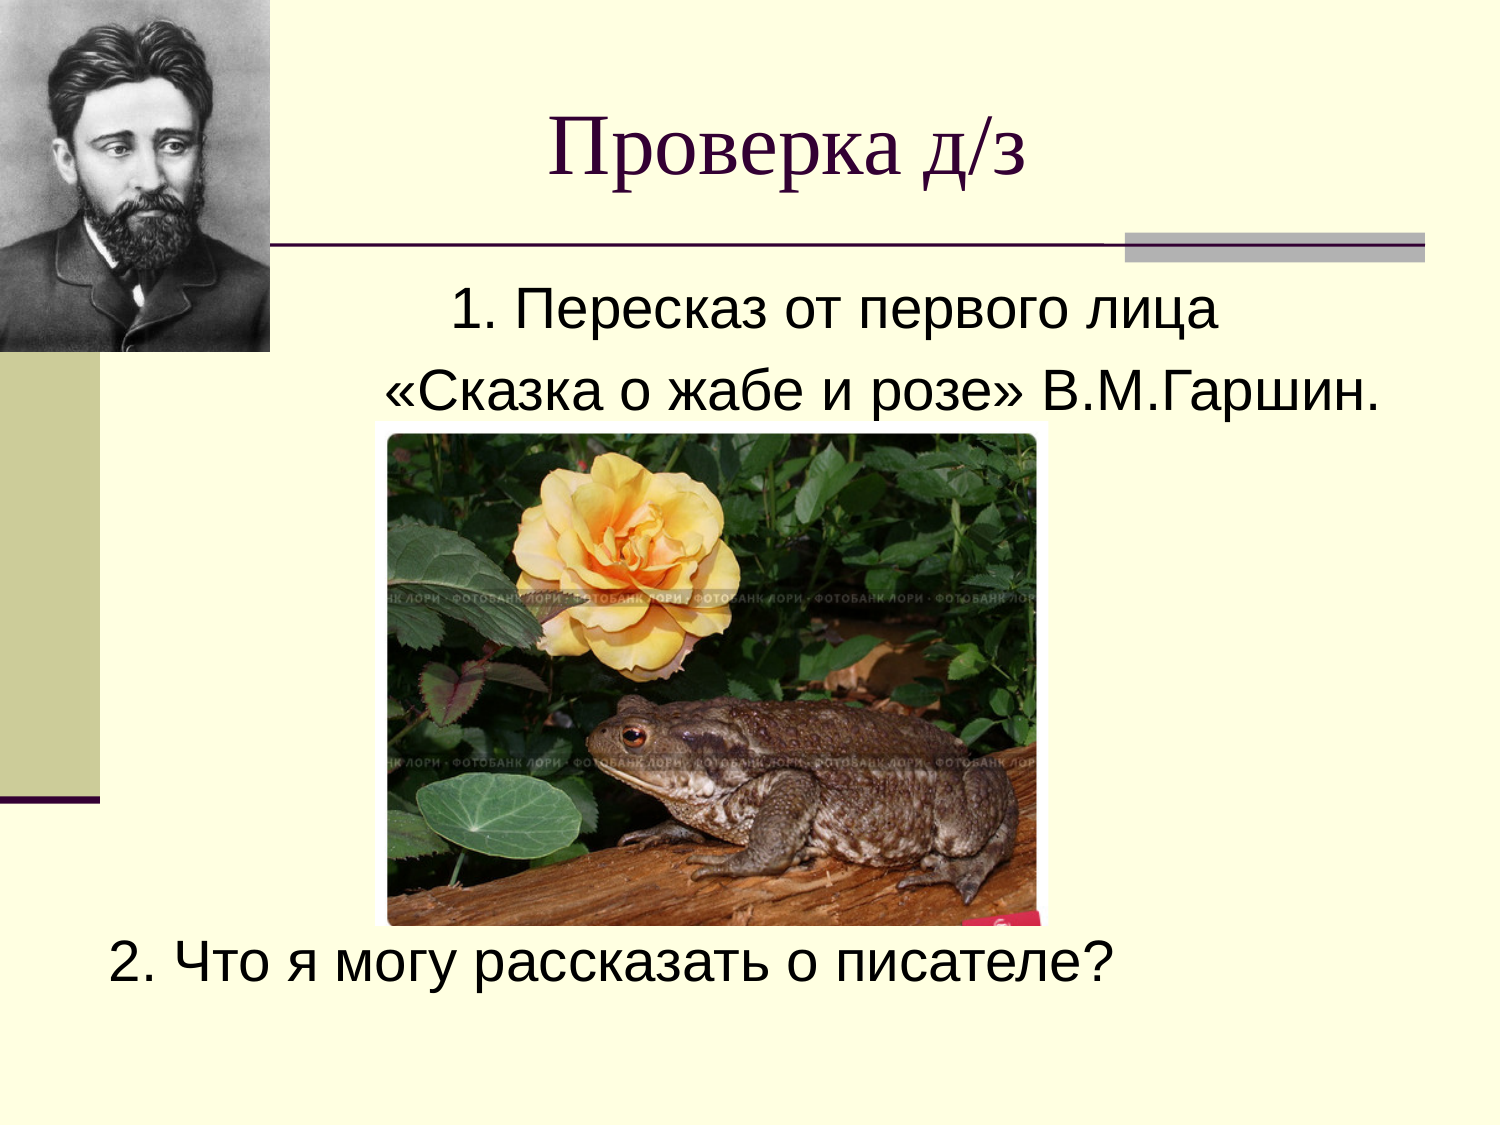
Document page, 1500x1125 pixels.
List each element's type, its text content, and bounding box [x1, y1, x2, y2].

picture [374, 421, 1049, 927]
title Проверка д/з [274, 45, 1426, 234]
list 1. Пересказ от первого лица «Сказка о жабе и розе» В.М.Гаршин. 2. Что я могу рассказать о писателе? [93, 262, 1426, 1091]
picture [0, 0, 270, 352]
